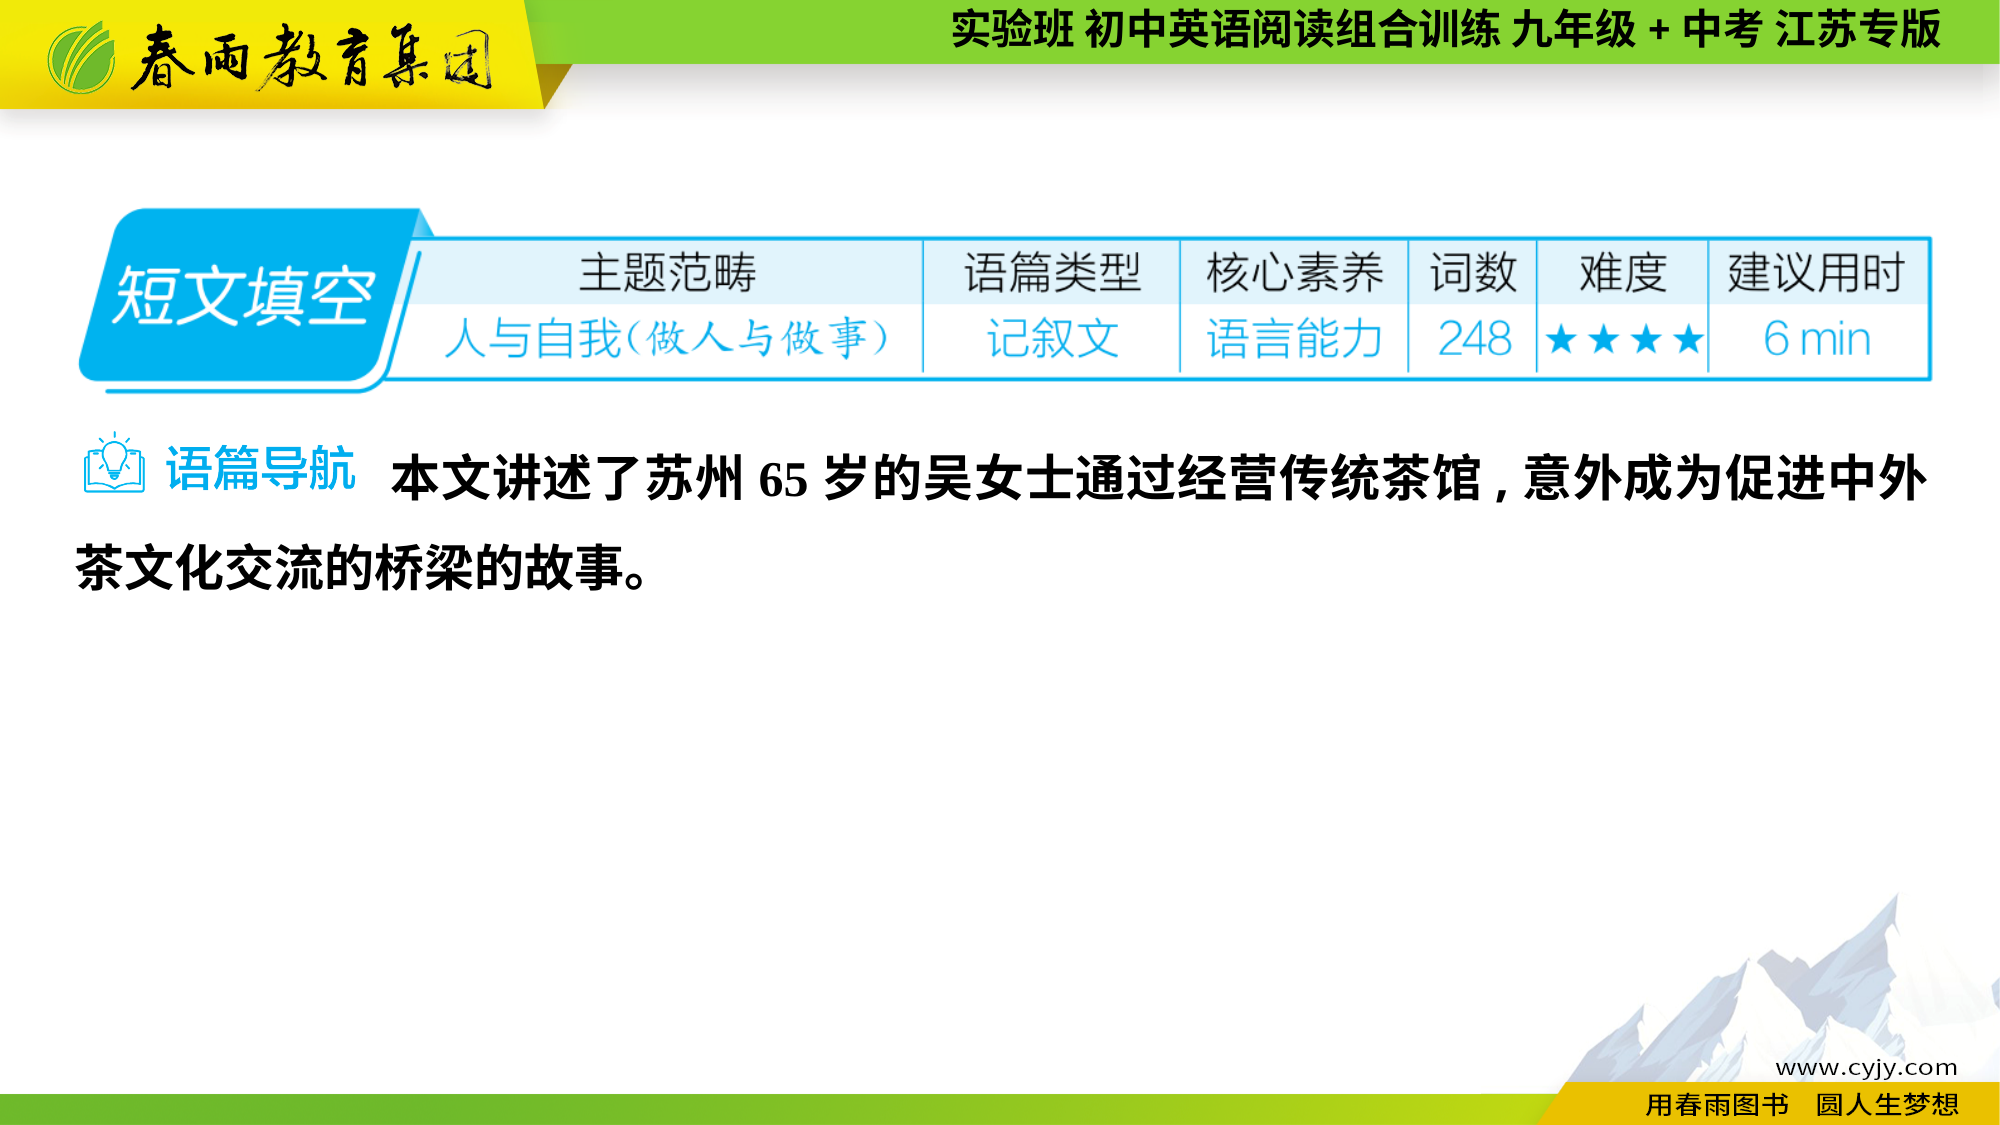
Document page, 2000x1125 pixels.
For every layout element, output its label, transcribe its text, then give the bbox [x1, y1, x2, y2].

list 本文讲述了苏州65岁的吴女士通过经营传统茶馆,意外成为促进中外茶文化交流的桥梁的故事。 [59, 409, 1944, 595]
picture [0, 0, 2000, 1125]
